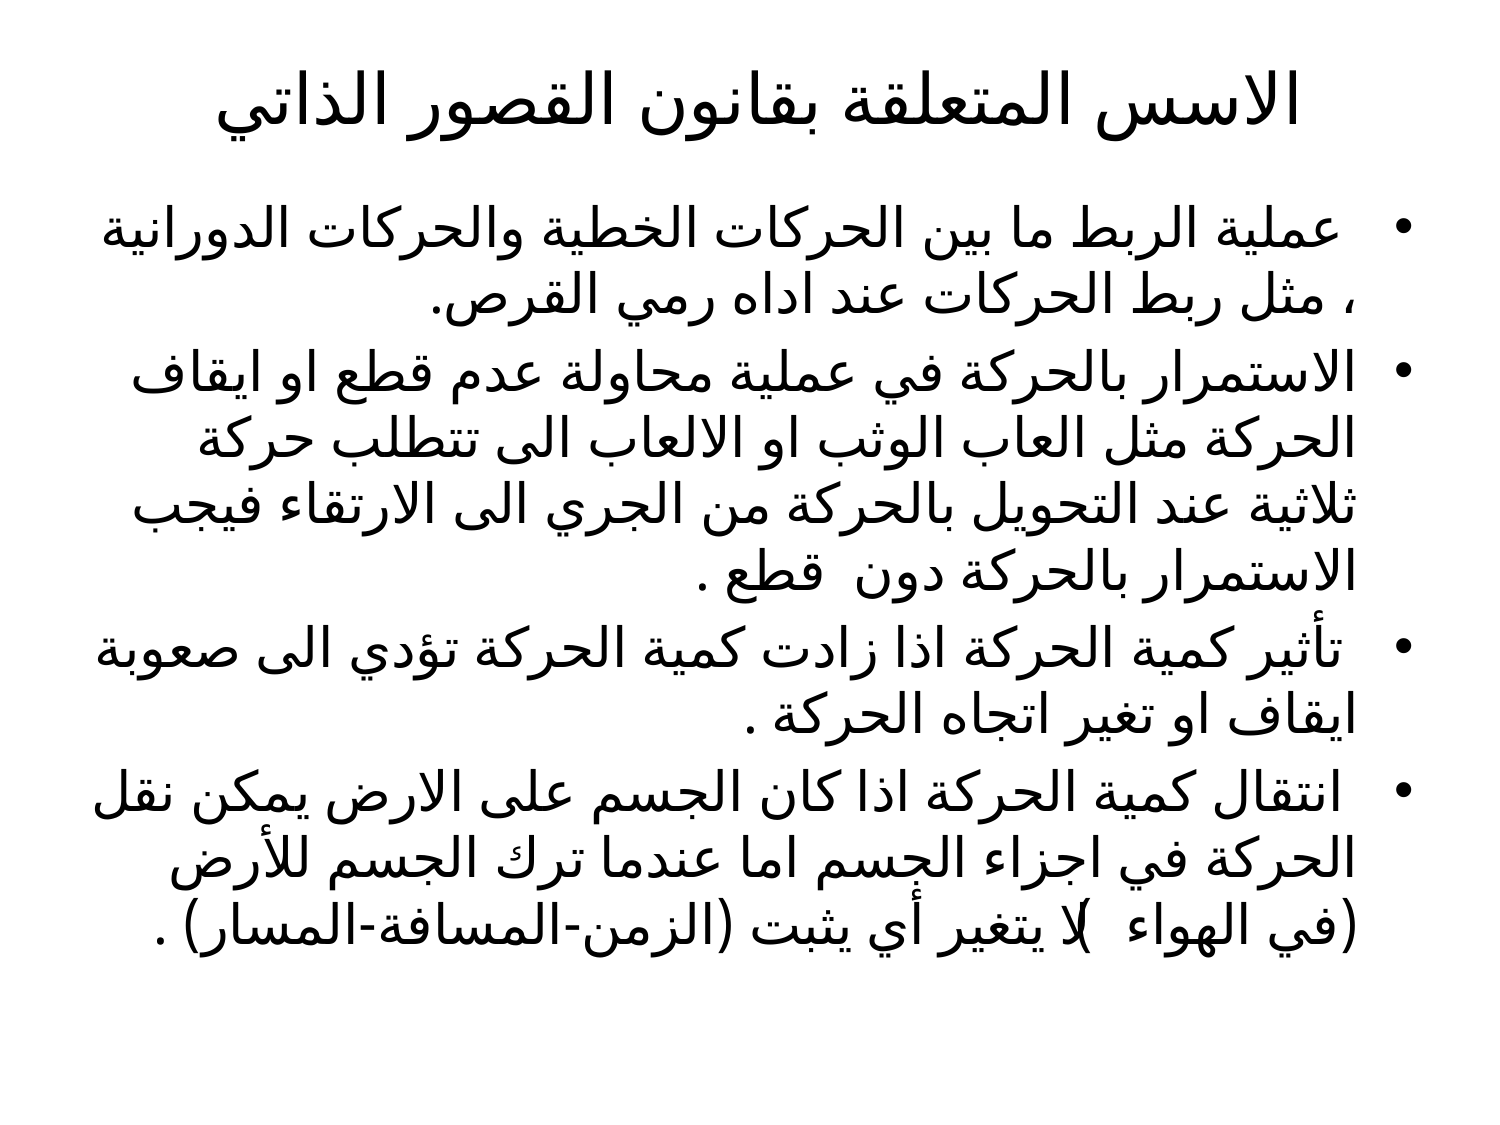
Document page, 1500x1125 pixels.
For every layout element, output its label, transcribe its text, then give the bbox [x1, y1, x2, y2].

list عملية الربط ما بين الحركات الخطية والحركات الدورانية ، مثل ربط الحركات عند اداه رمي القرص. الاستمرار بالحركة في عملية محاولة عدم قطع او ايقاف الحركة مثل العاب الوثب او الالعاب الى تتطلب حركة ثلاثية عند التحويل بالحركة من الجري الى الارتقاء فيجب الاستمرار بالحركة دون قطع . تأثير كمية الحركة اذا زادت كمية الحركة تؤدي الى صعوبة ايقاف او تغير اتجاه الحركة . انتقال كمية الحركة اذا كان الجسم على الارض يمكن نقل الحركة في اجزاء الجسم اما عندما ترك الجسم للأرض (في الهواء) لا يتغير أي يثبت (الزمن-المسافة-المسار) . [75, 233, 1425, 1005]
title الاسس المتعلقة بقانون القصور الذاتي [75, 45, 1425, 233]
